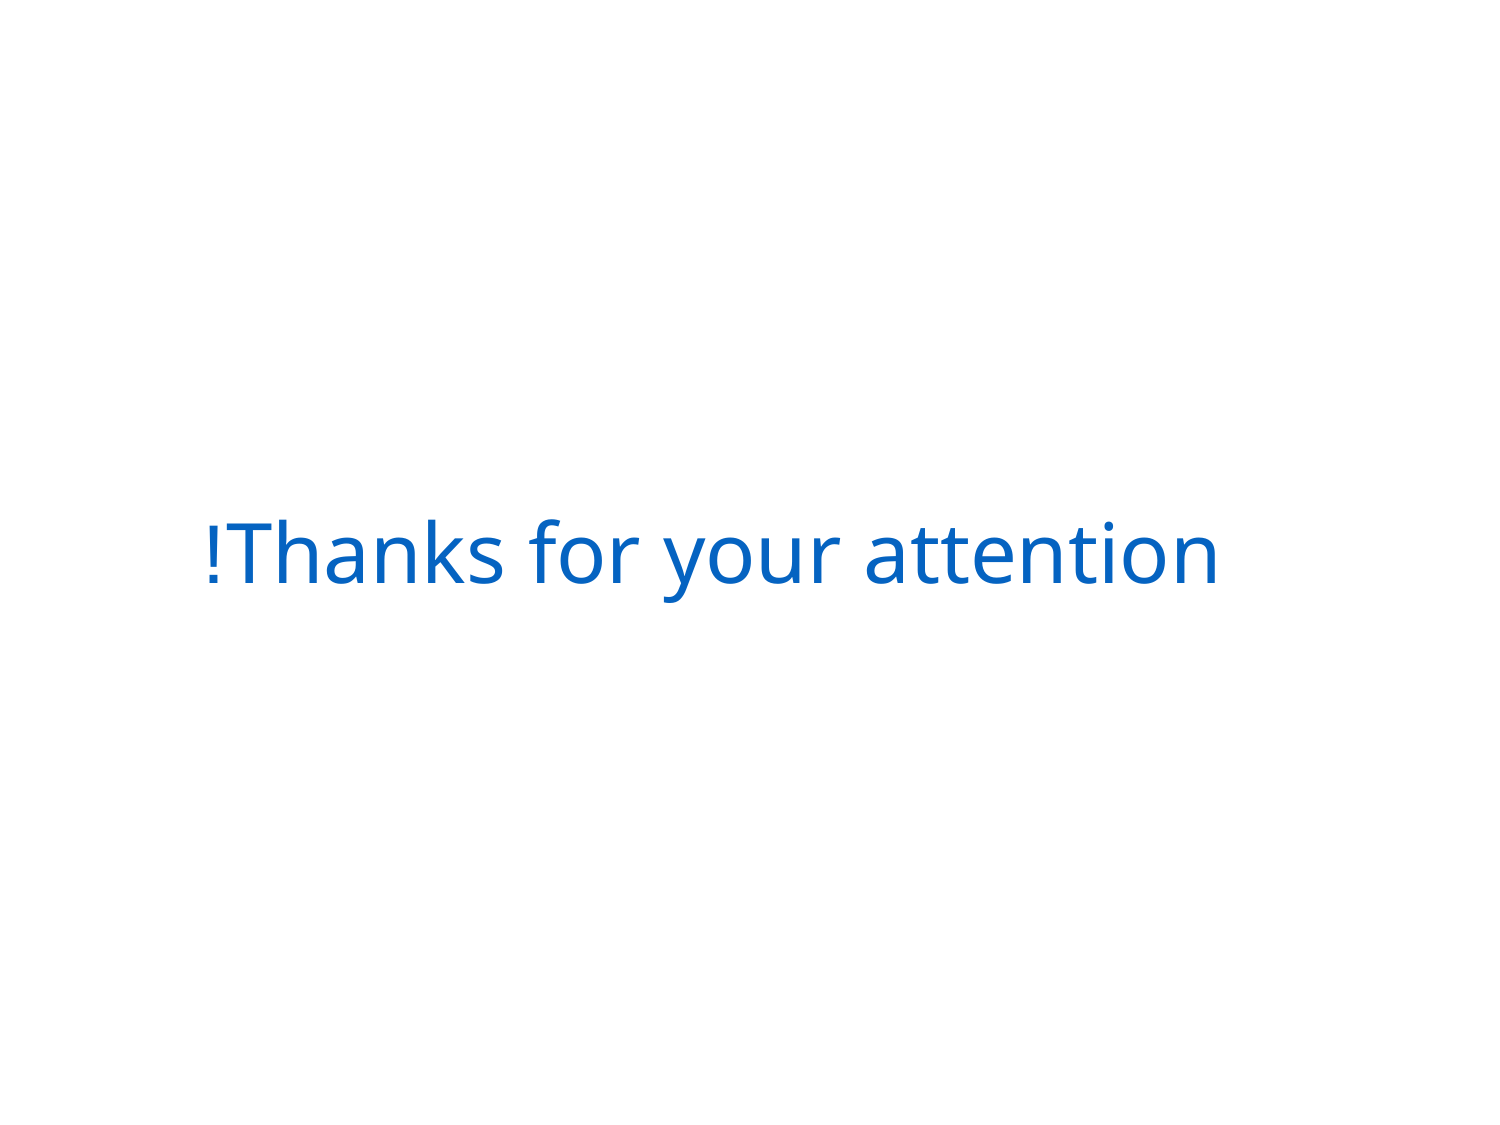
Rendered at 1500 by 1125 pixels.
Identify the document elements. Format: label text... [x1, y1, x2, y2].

title Thanks for your attention! [87, 462, 1338, 650]
